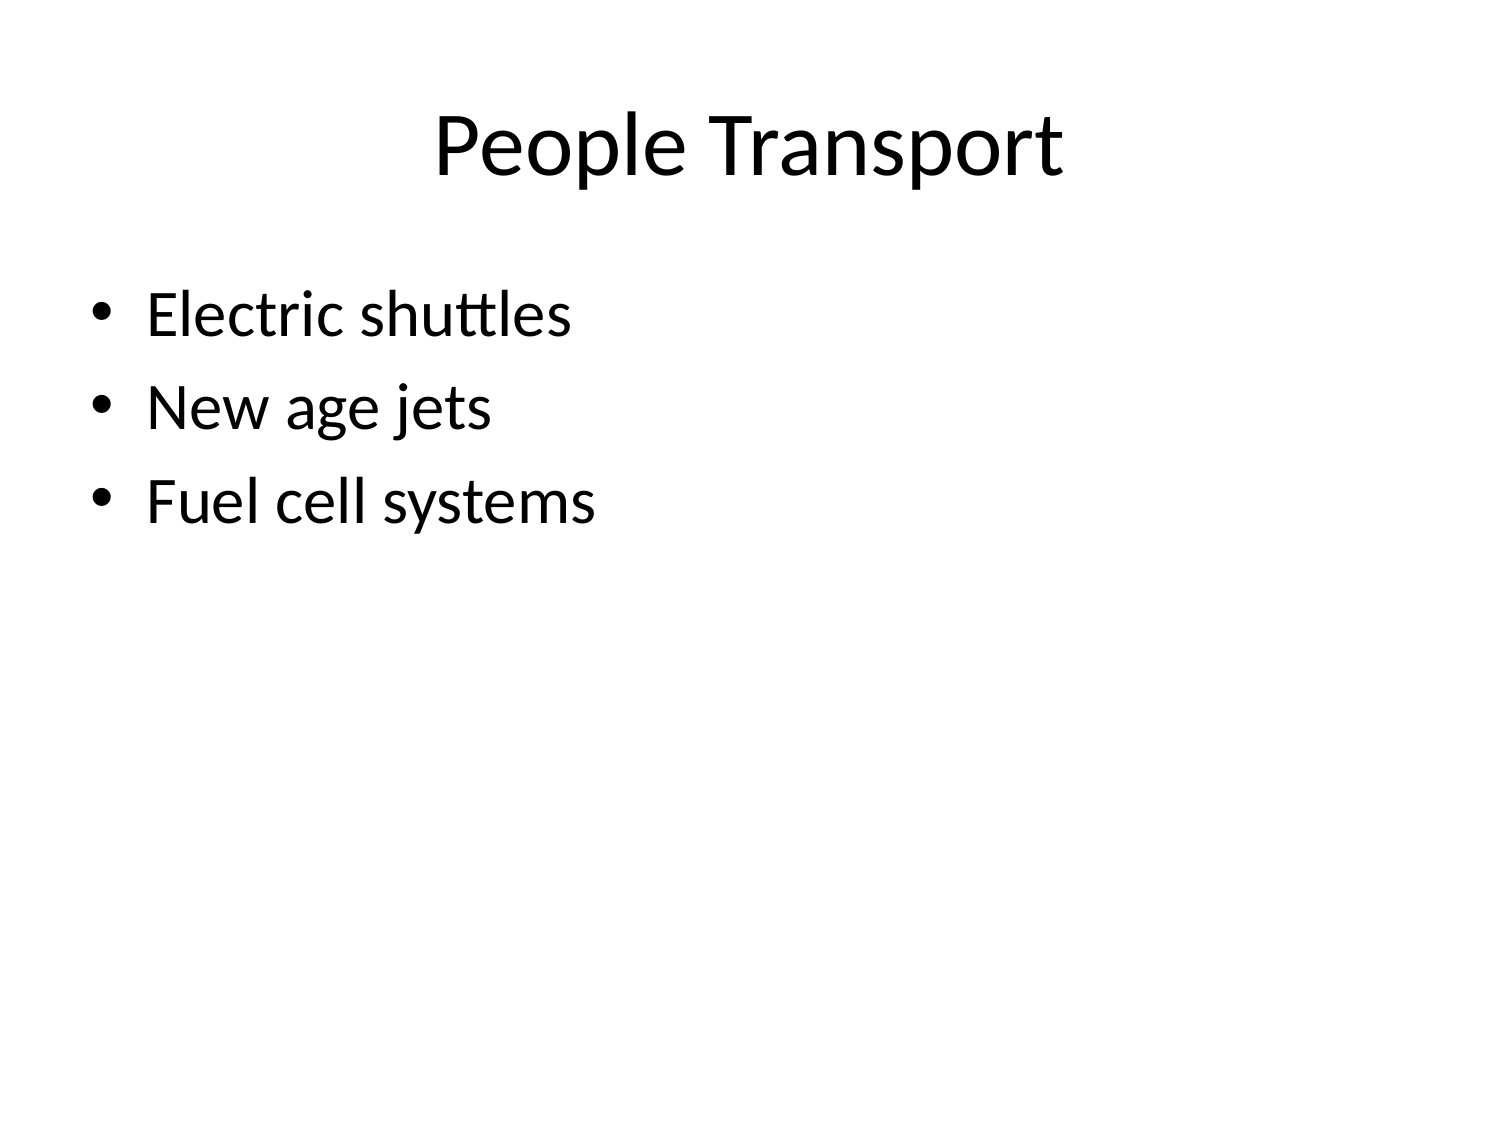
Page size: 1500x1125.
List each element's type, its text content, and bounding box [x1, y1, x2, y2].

list Electric shuttles New age jets Fuel cell systems [75, 262, 1425, 1005]
title People Transport [75, 45, 1425, 233]
